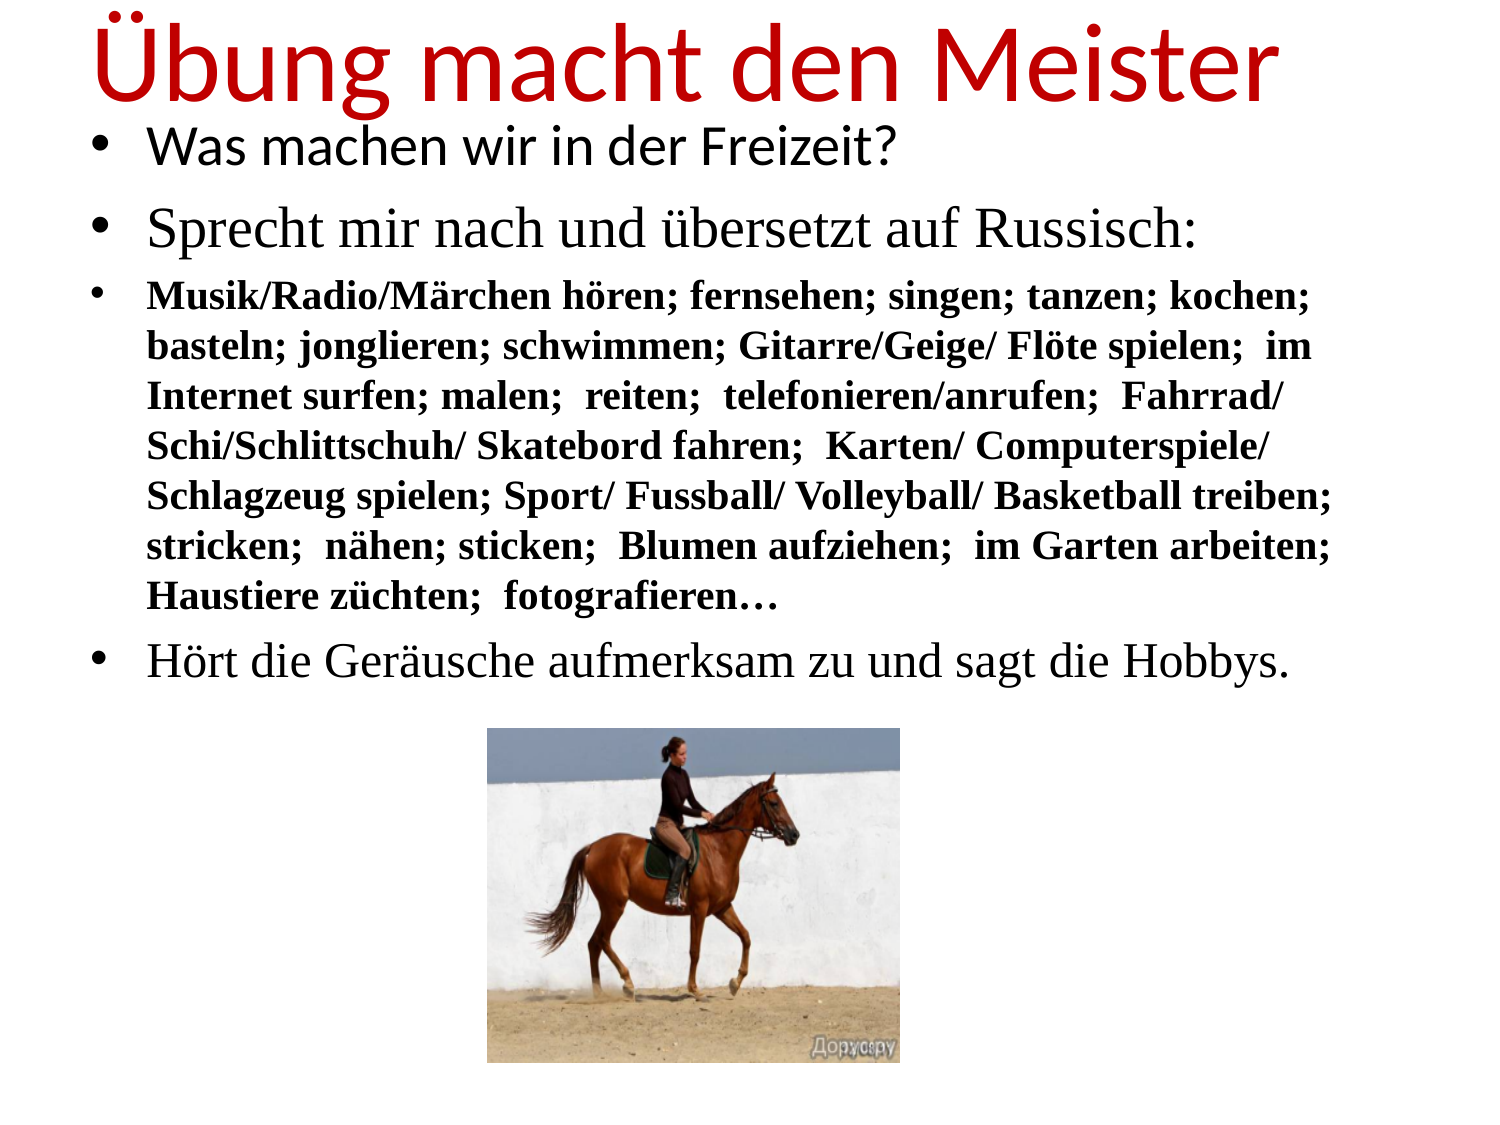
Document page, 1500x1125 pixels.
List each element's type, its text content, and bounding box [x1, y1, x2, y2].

picture [487, 728, 901, 1063]
title Übung macht den Meister [75, 0, 1425, 99]
list Was machen wir in der Freizeit? Sprecht mir nach und übersetzt auf Russisch: Musik/Radio/Märchen hören; fernsehen; singen; tanzen; kochen; basteln; jonglieren; schwimmen; Gitarre/Geige/ Flöte spielen; im Internet surfen; malen; reiten; telefonieren/anrufen; Fahrrad/ Schi/Schlittschuh/ Skatebord fahren; Karten/ Computerspiele/ Schlagzeug spielen; Sport/ Fussball/ Volleyball/ Basketball treiben; stricken; nähen; sticken; Blumen aufziehen; im Garten arbeiten; Haustiere züchten; fotografieren… Hört die Geräusche aufmerksam zu und sagt die Hobbys. [75, 99, 1425, 1005]
